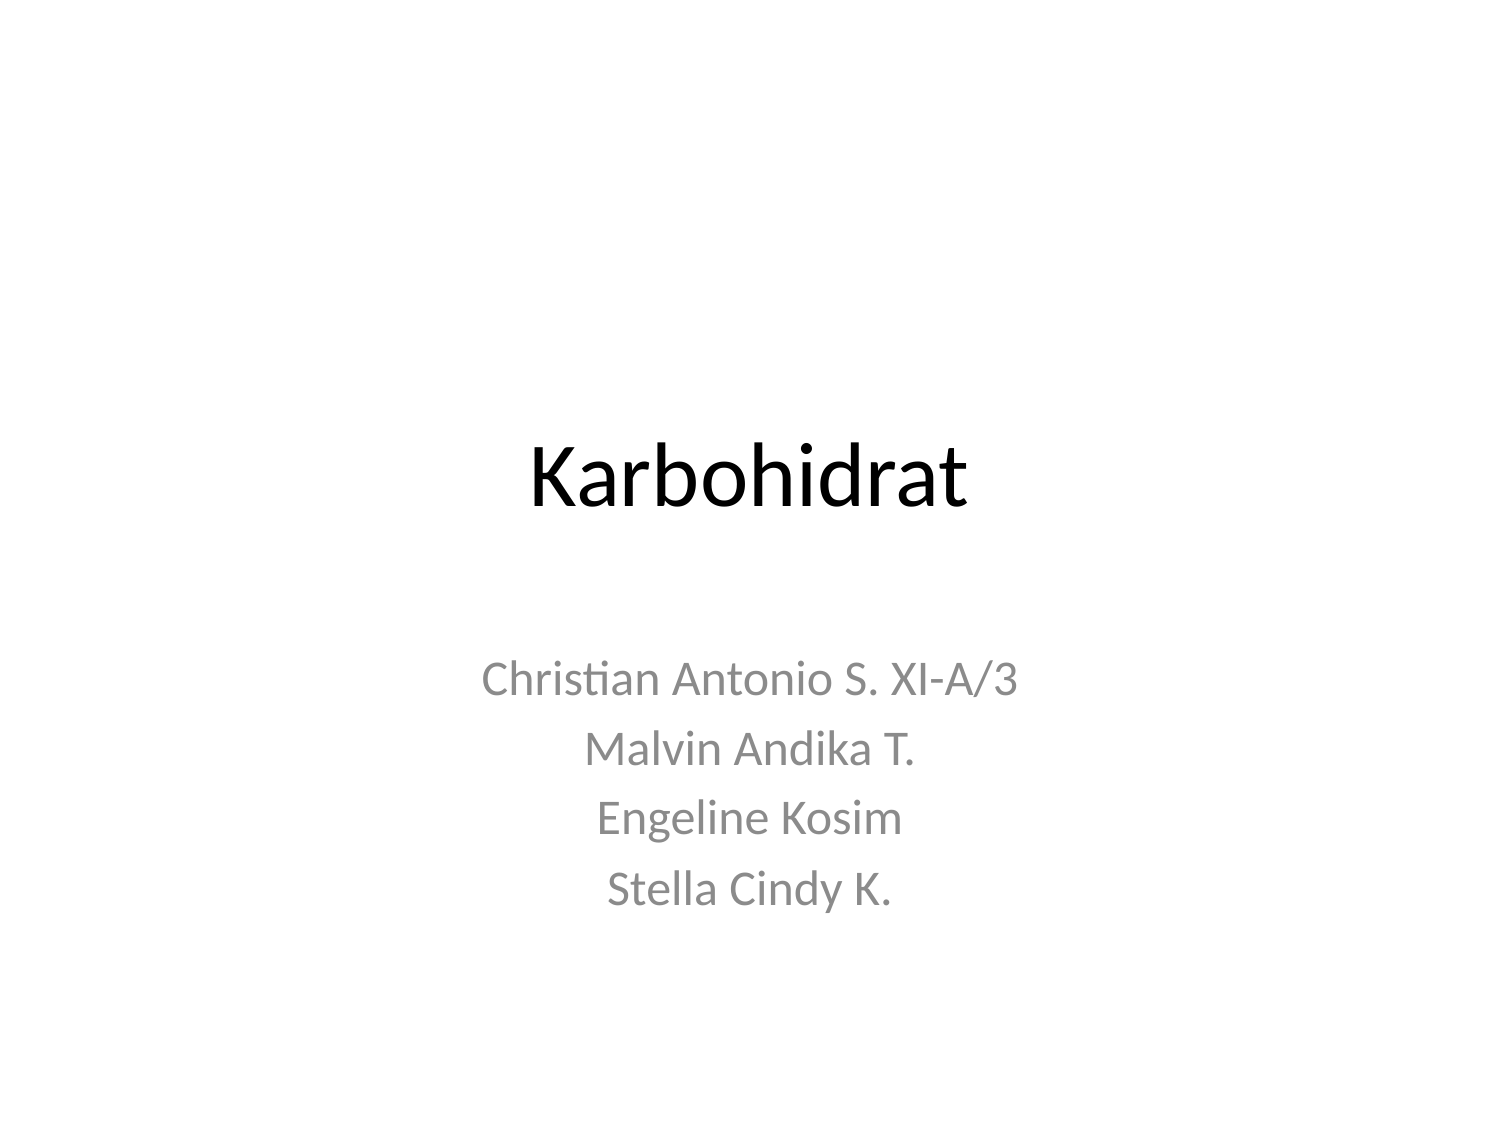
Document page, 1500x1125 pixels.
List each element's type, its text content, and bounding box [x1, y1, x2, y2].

subtitle Christian Antonio S. XI-A/3 Malvin Andika T. Engeline Kosim Stella Cindy K. [225, 637, 1275, 925]
title Karbohidrat [112, 349, 1388, 591]
